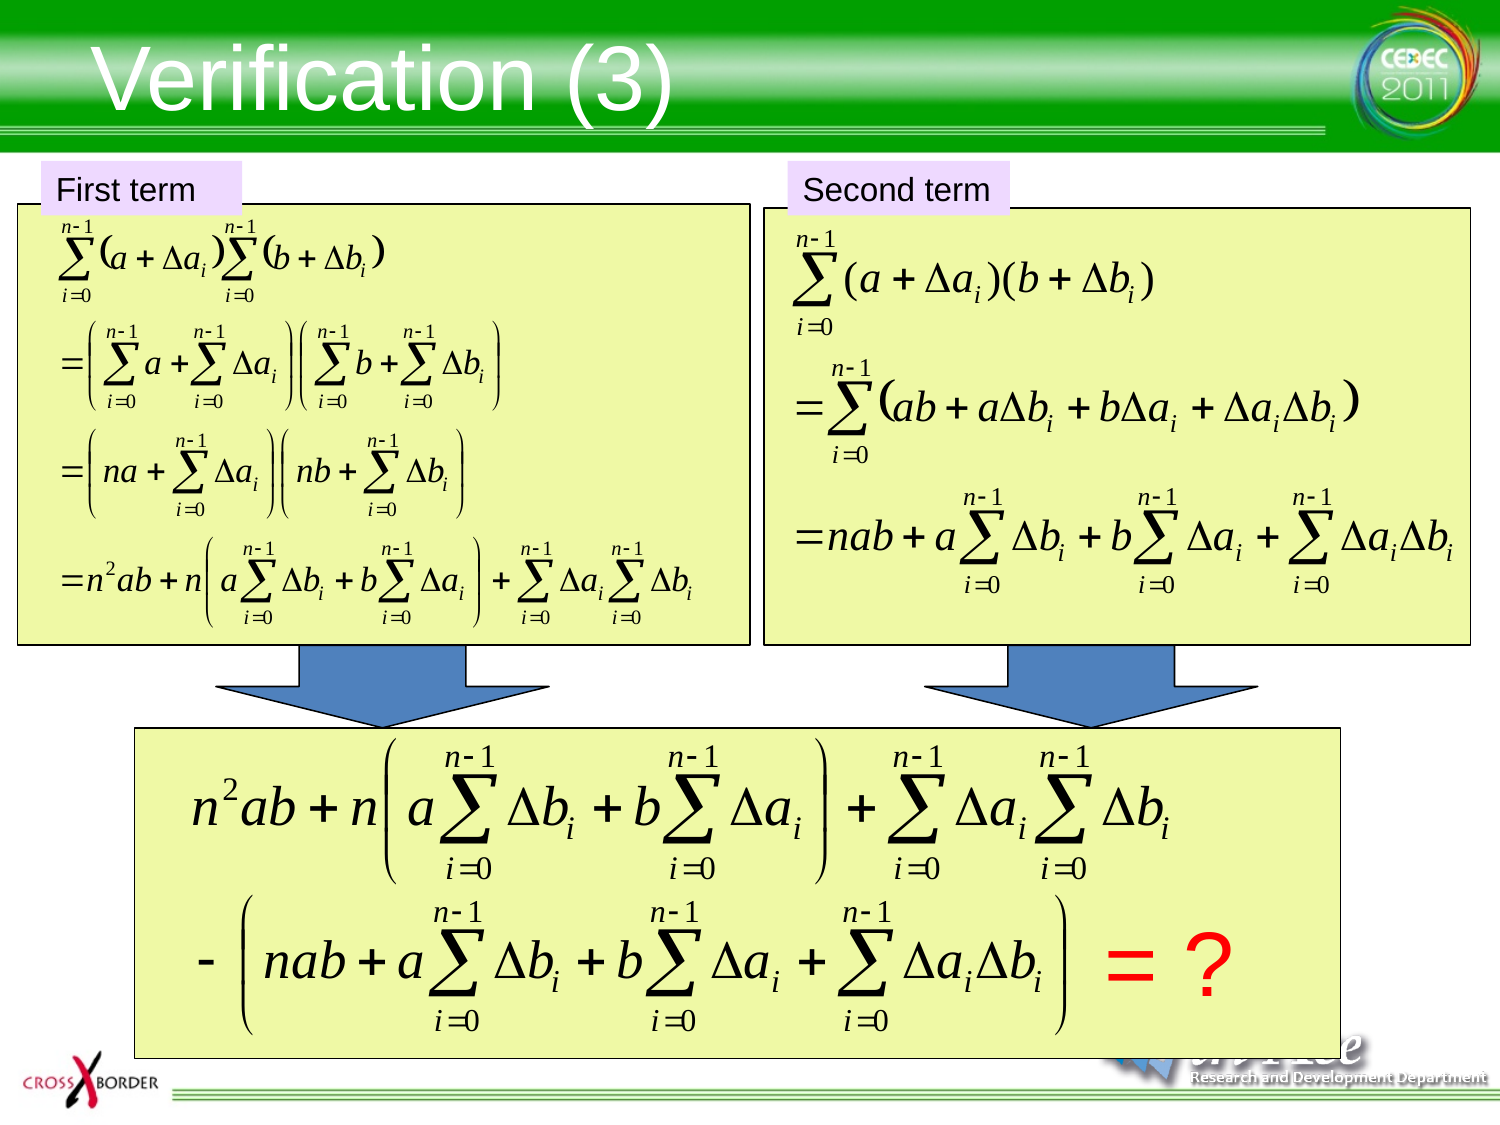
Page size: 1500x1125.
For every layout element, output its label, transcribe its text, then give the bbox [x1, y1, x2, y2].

text_box = ? [1088, 897, 1288, 1022]
text_box First term [41, 160, 243, 216]
text_box [17, 203, 750, 646]
title Verification (3) [74, 7, 1426, 140]
text_box [763, 207, 1471, 646]
picture [0, 987, 1500, 1125]
text_box [924, 645, 1258, 724]
text_box [215, 645, 550, 724]
picture [0, 0, 1500, 155]
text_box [785, 219, 1461, 602]
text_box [188, 882, 1083, 1048]
text_box [134, 727, 1341, 1059]
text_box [52, 209, 704, 636]
text_box Second term [787, 160, 1010, 216]
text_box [182, 726, 1186, 897]
